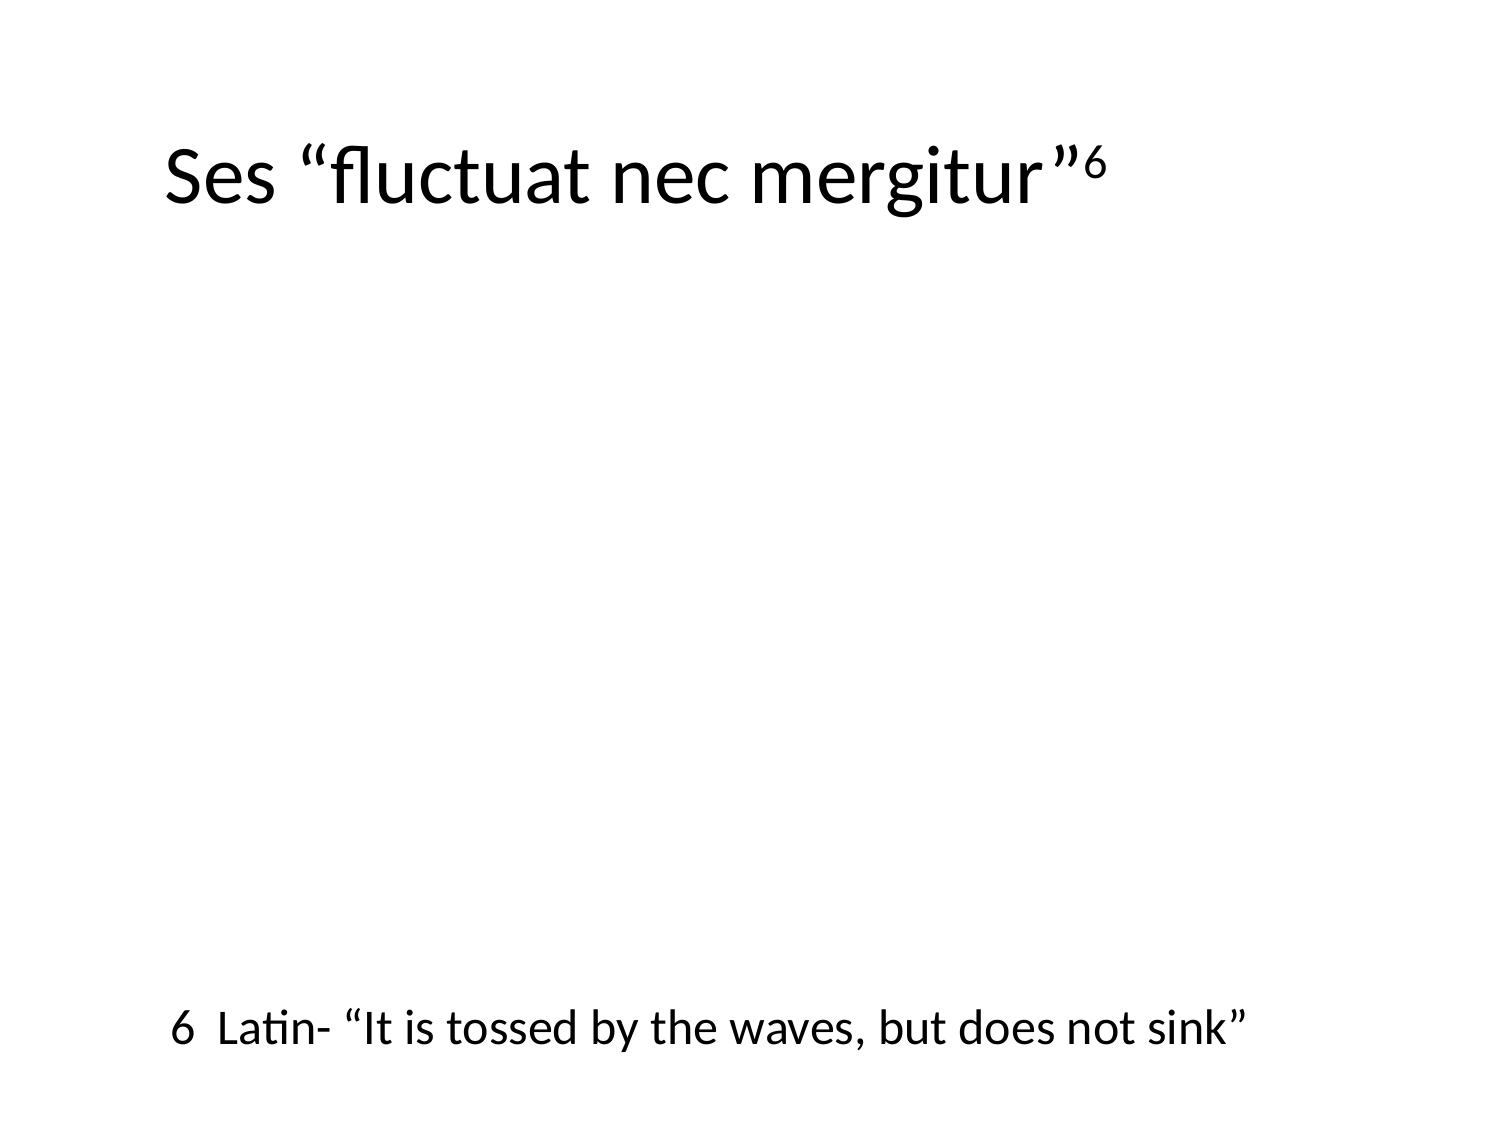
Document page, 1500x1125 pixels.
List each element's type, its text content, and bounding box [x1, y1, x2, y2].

text_box 6 Latin- “It is tossed by the waves, but does not sink” [155, 986, 1264, 1062]
text_box Ses “fluctuat nec mergitur”6 [149, 112, 1500, 328]
